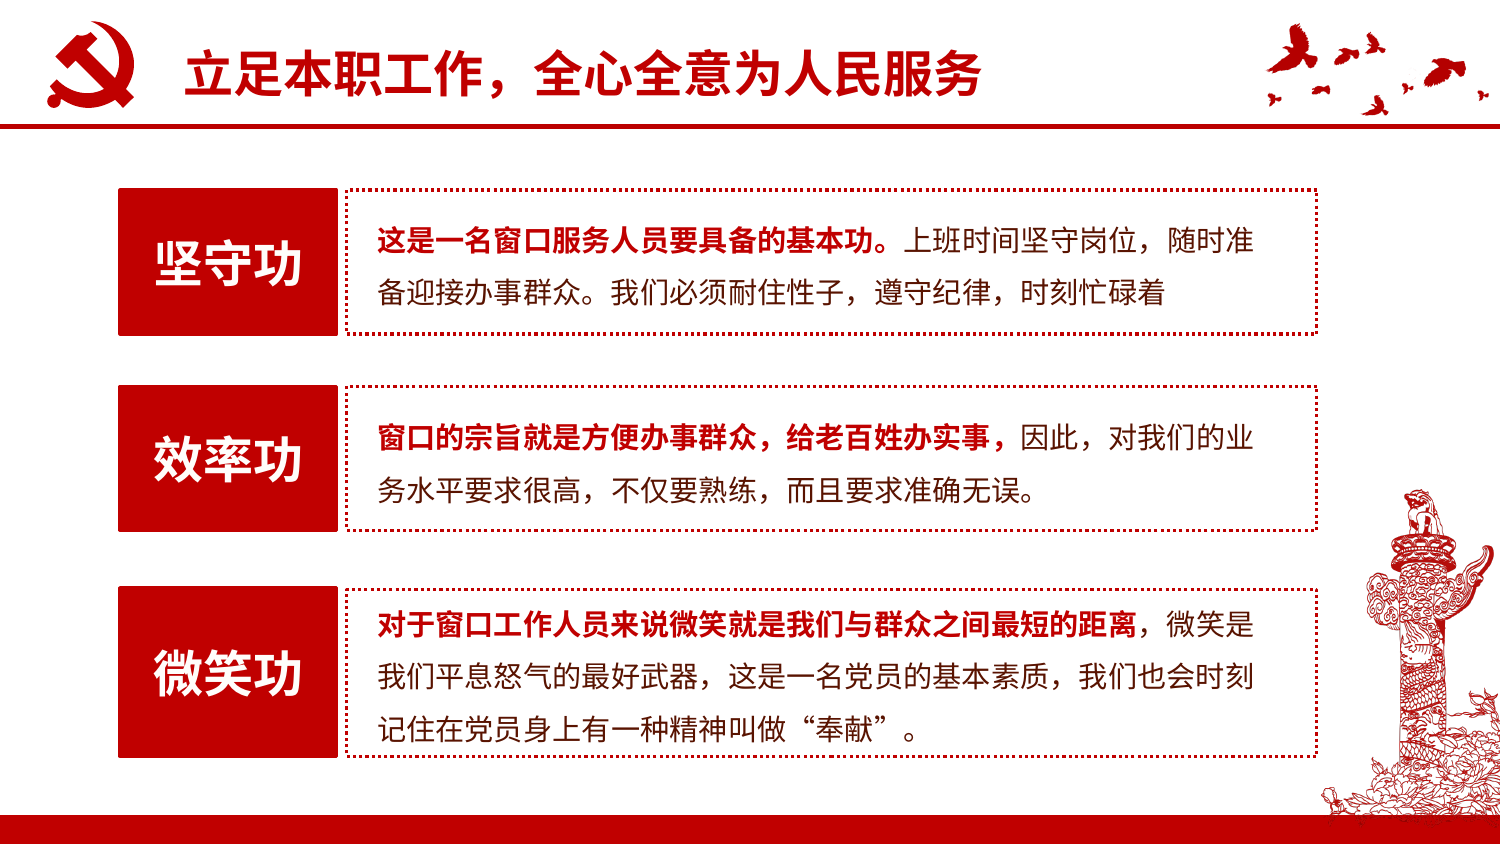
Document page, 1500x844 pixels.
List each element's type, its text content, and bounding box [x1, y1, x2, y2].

text_box [47, 21, 134, 108]
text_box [346, 189, 1318, 335]
text_box 立足本职工作，全心全意为人民服务 [168, 35, 1032, 110]
text_box 效率功 [120, 386, 337, 487]
picture [1264, 22, 1489, 116]
text_box 坚守功 [120, 190, 337, 334]
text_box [0, 488, 1500, 844]
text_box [346, 581, 1318, 777]
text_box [346, 386, 1318, 531]
